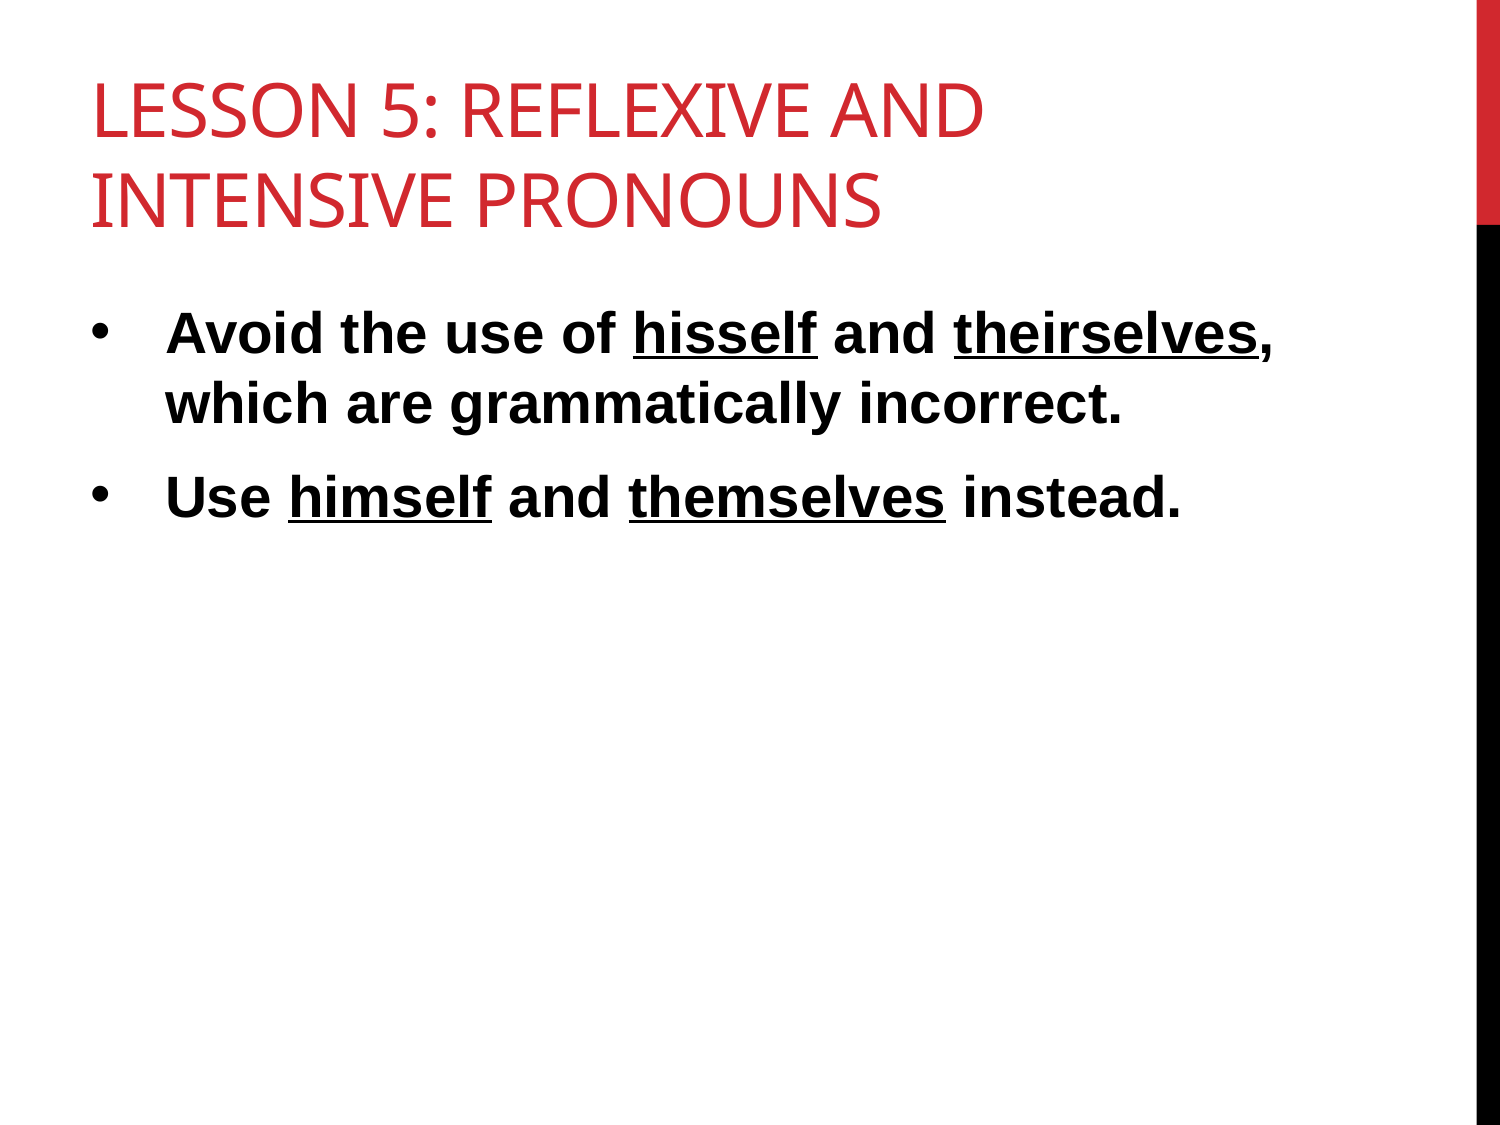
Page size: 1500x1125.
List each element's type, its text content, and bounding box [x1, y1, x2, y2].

list Avoid the use of hisself and theirselves, which are grammatically incorrect. Use himself and themselves instead. [75, 287, 1325, 1005]
title Lesson 5: Reflexive and Intensive Pronouns [75, 25, 1025, 250]
